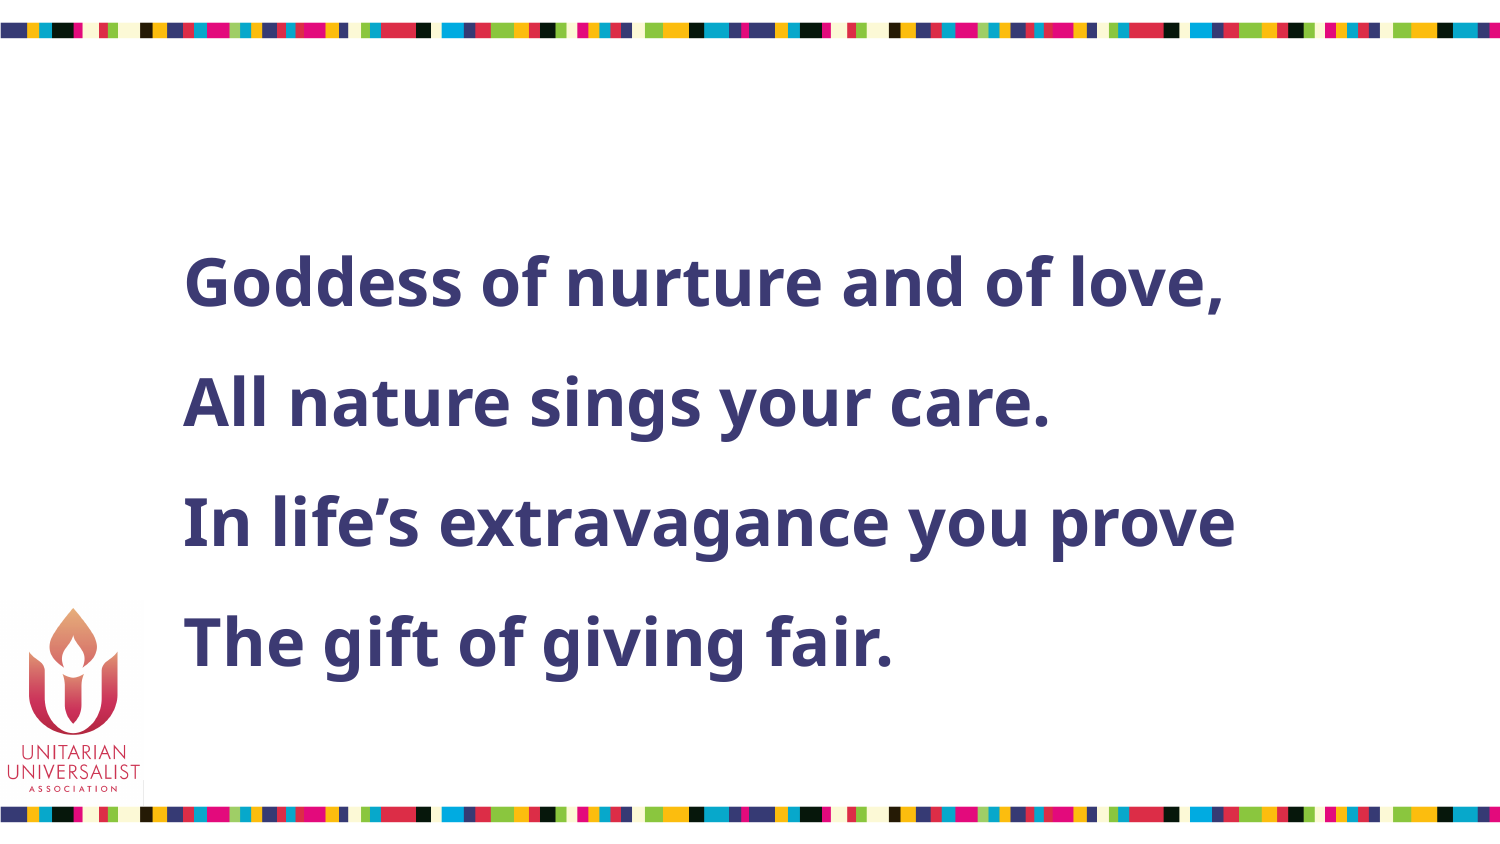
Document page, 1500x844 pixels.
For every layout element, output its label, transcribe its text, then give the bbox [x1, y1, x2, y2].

picture [0, 22, 1500, 40]
text_box Goddess of nurture and of love, All nature sings your care. In life’s extravagance you prove The gift of giving fair. [168, 184, 1500, 695]
picture [0, 600, 1500, 824]
